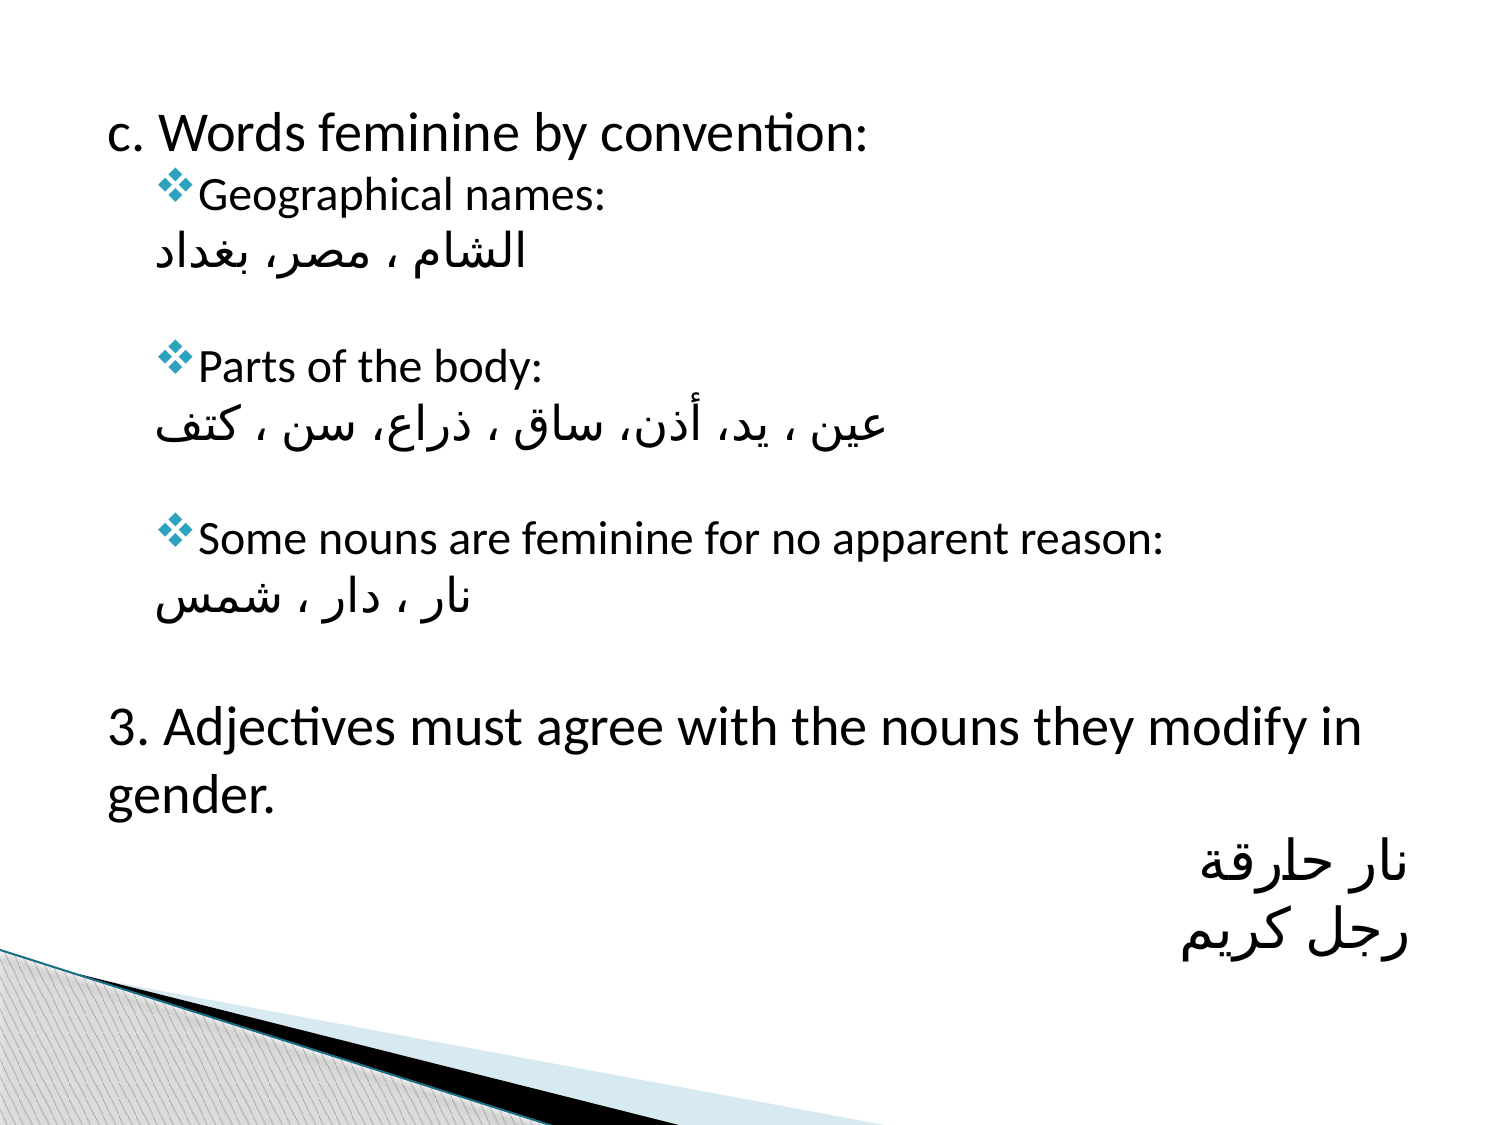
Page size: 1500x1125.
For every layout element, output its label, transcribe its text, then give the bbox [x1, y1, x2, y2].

list c. Words feminine by convention: Geographical names: الشام ، مصر، بغداد Parts of the body: عين ، يد، أذن، ساق ، ذراع، سن ، كتف Some nouns are feminine for no apparent reason: نار ، دار ، شمس 3. Adjectives must agree with the nouns they modify in gender. نار حارقة رجل كريم [75, 87, 1425, 986]
